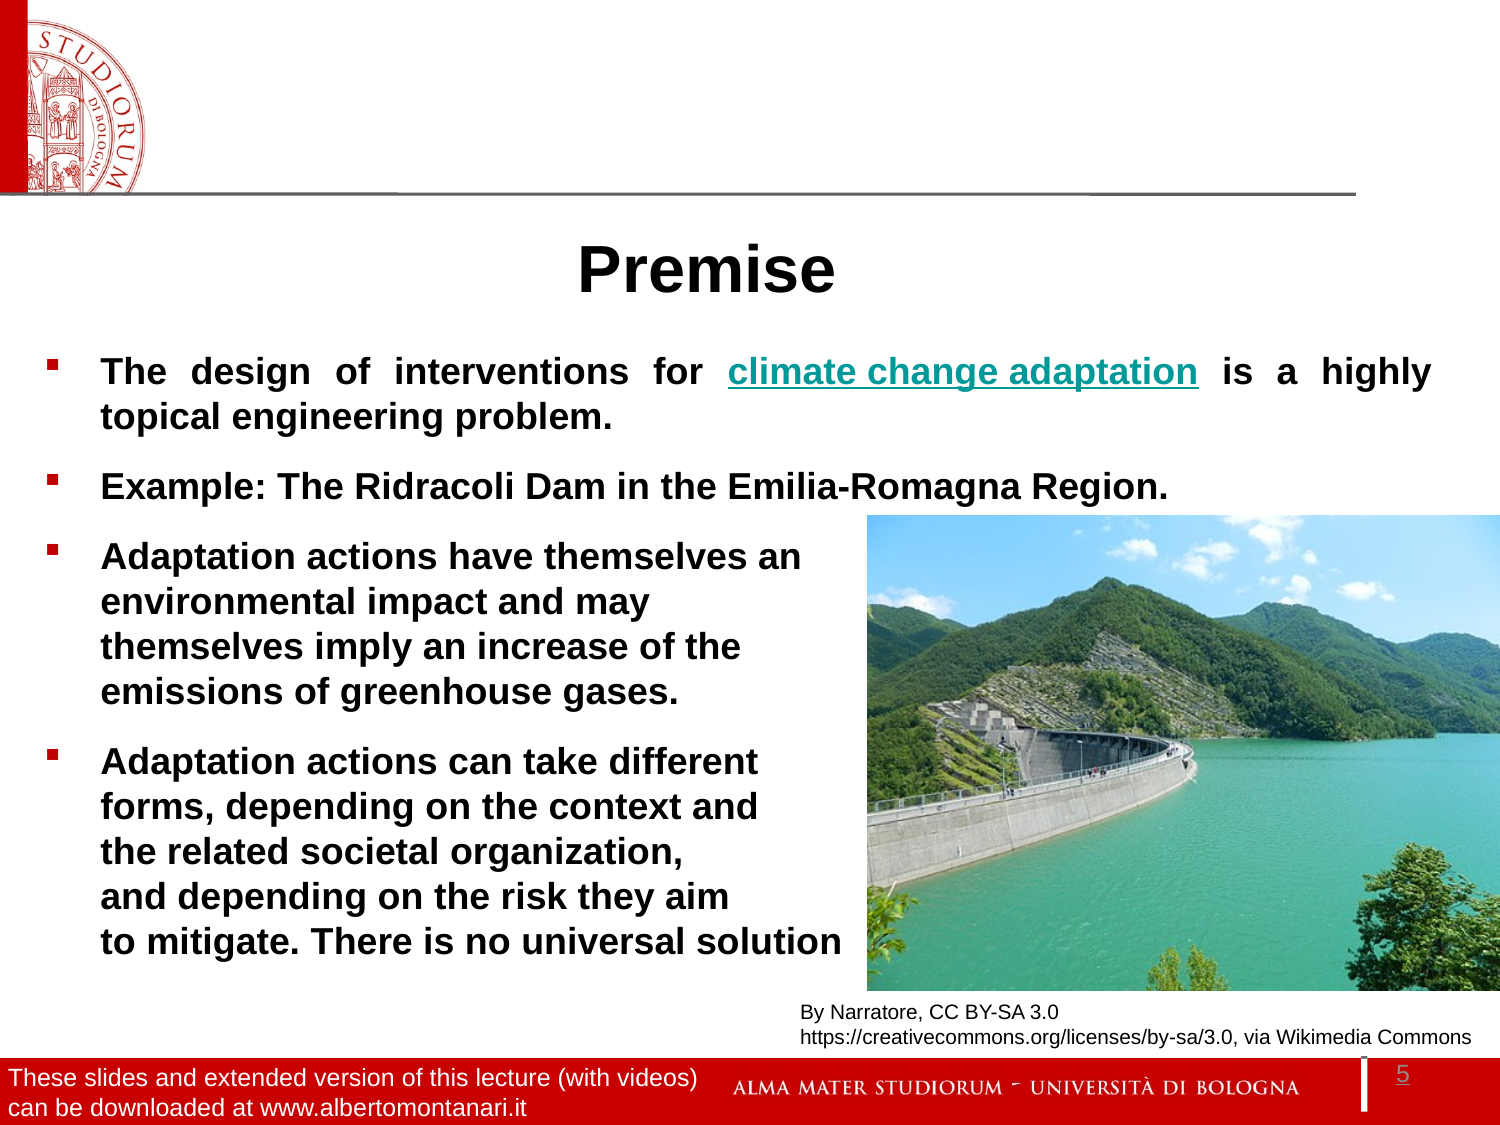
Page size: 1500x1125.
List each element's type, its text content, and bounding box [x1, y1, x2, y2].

text_box Premise [140, 218, 1275, 314]
picture [866, 515, 1500, 991]
list The design of interventions for climate change adaptation is a highly topical engineering problem. Example: The Ridracoli Dam in the Emilia-Romagna Region. Adaptation actions have themselves an environmental impact and may themselves imply an increase of the emissions of greenhouse gases. Adaptation actions can take different forms, depending on the context and the related societal organization, and depending on the risk they aim to mitigate. There is no universal solution [29, 339, 1447, 993]
text_box By Narratore, CC BY-SA 3.0 https://creativecommons.org/licenses/by-sa/3.0, via Wikimedia Commons [785, 991, 1500, 1057]
slide_number 5 [1074, 1057, 1425, 1103]
picture [28, 16, 151, 192]
picture [0, 1058, 1500, 1125]
